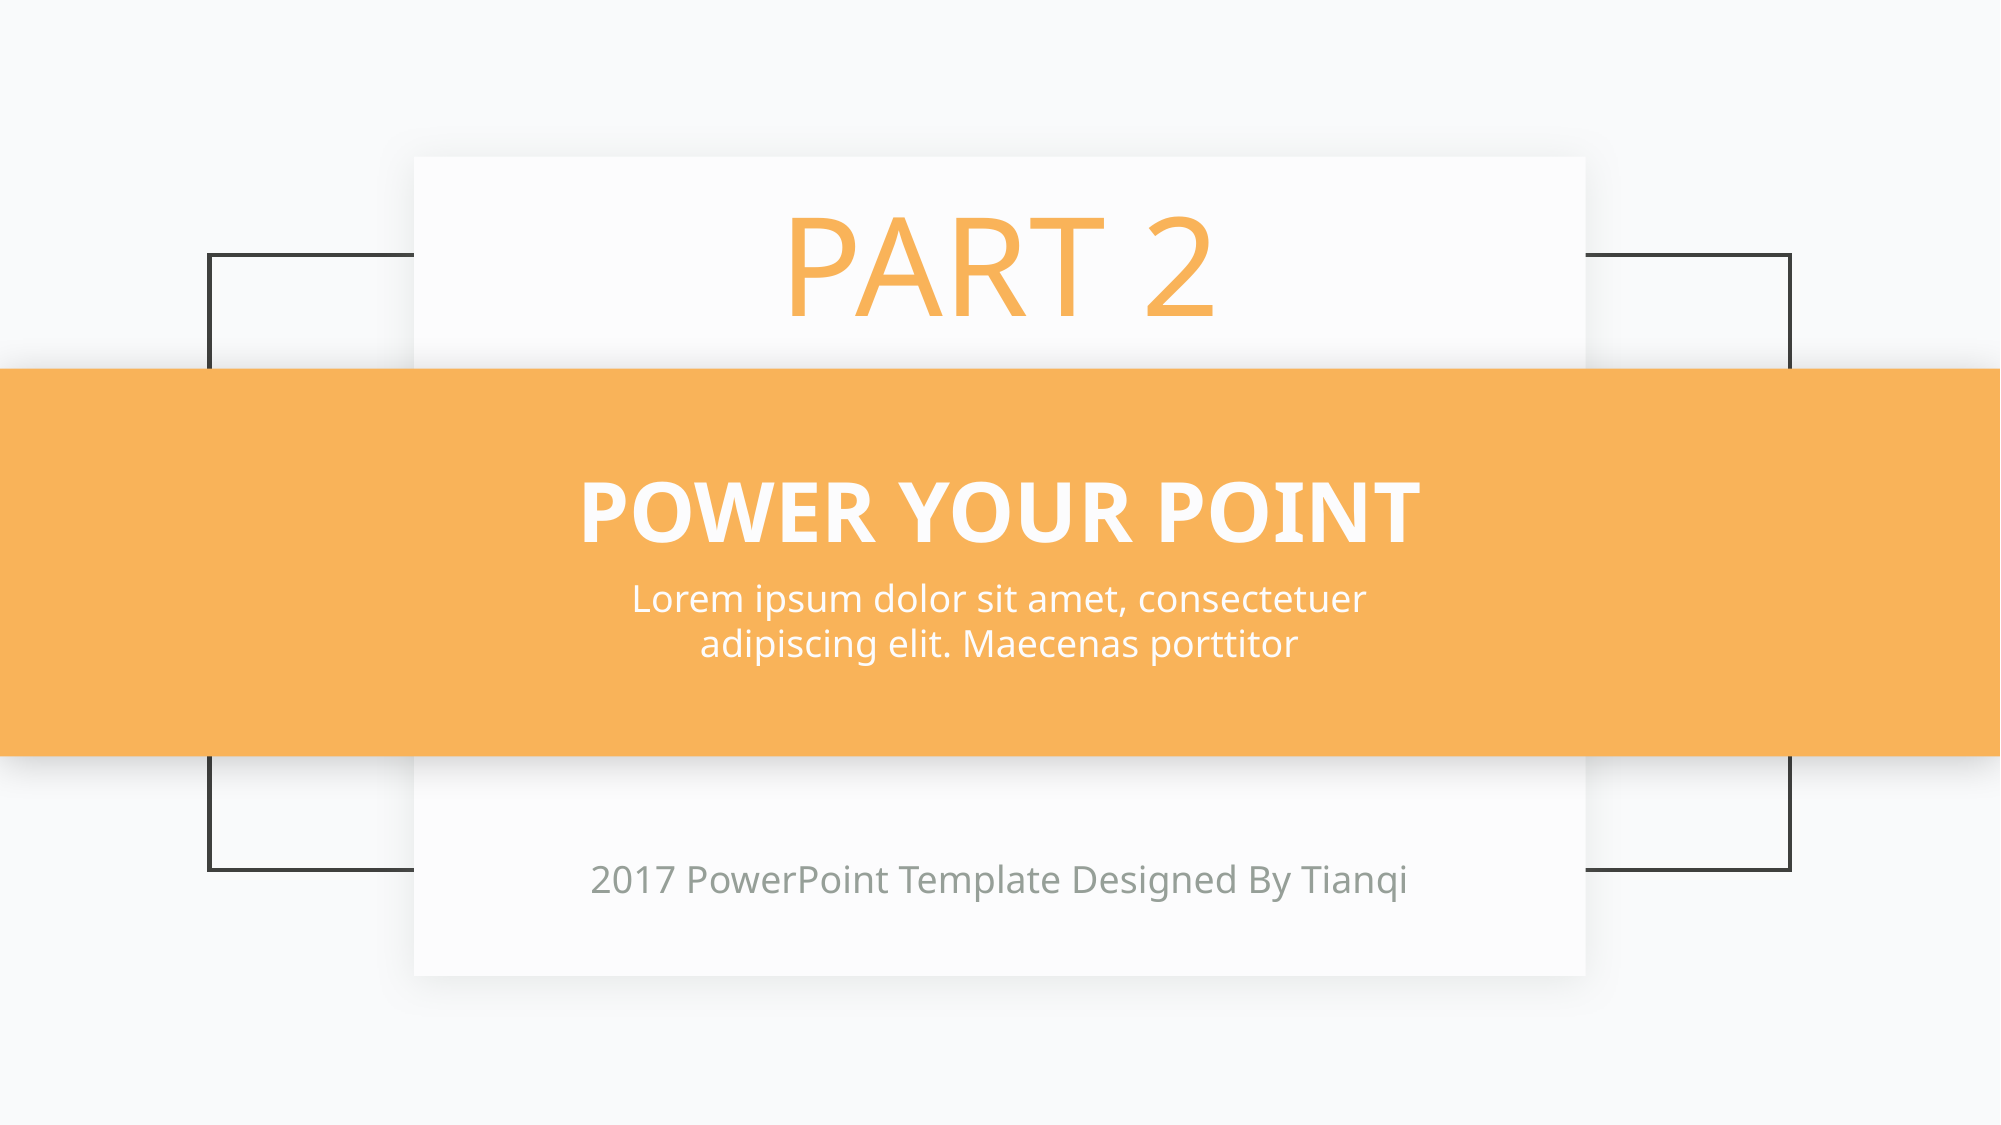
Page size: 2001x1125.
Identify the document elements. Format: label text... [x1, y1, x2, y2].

text_box [208, 254, 403, 353]
text_box PART 2 [764, 171, 1235, 352]
text_box [208, 788, 403, 871]
text_box [413, 156, 1587, 353]
text_box [1597, 254, 1791, 353]
text_box 2017 PowerPoint Template Designed By Tianqi [575, 848, 1424, 909]
text_box [0, 368, 2000, 757]
text_box [413, 788, 1587, 977]
text_box [1597, 788, 1791, 871]
text_box POWER YOUR POINT [562, 451, 1437, 567]
text_box Lorem ipsum dolor sit amet, consectetuer adipiscing elit. Maecenas porttitor [525, 567, 1474, 673]
